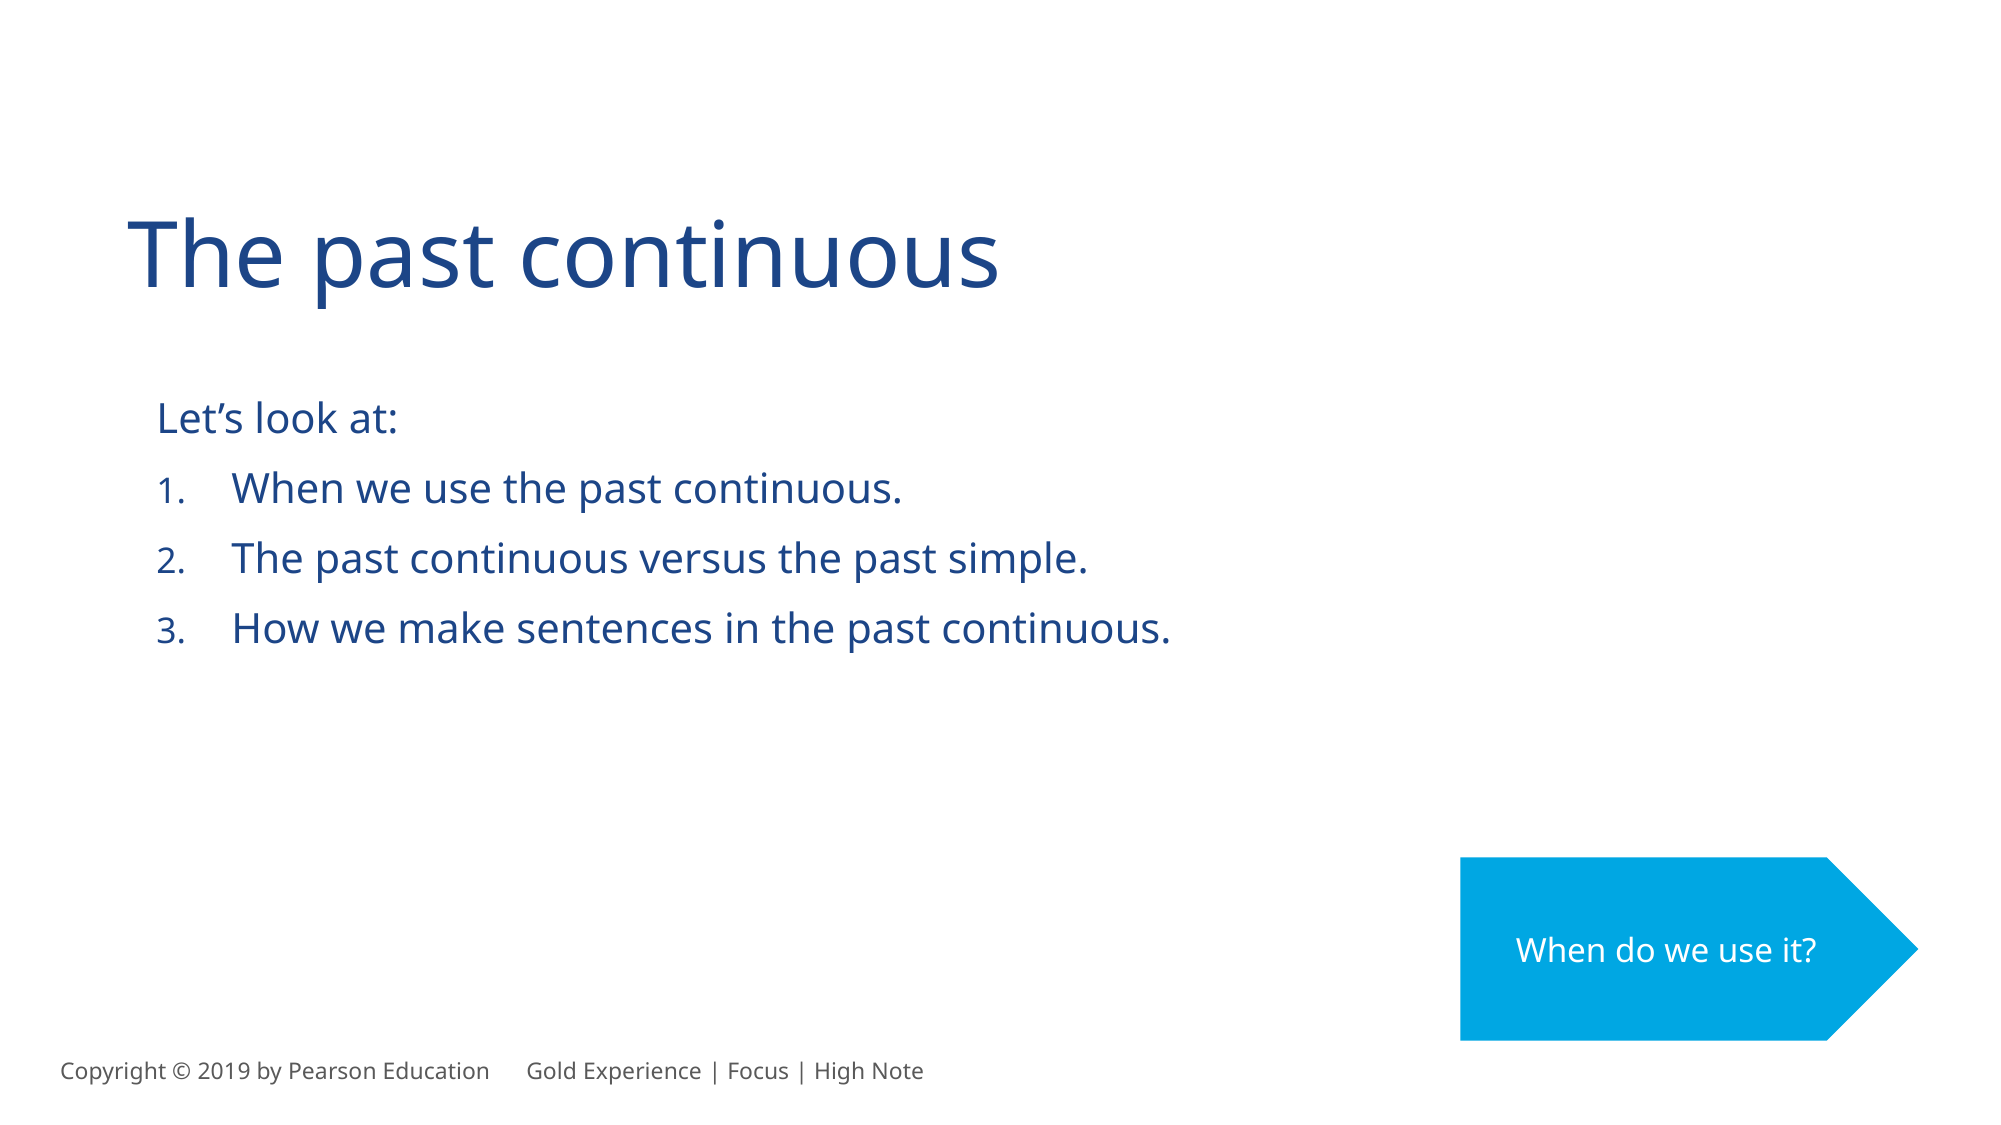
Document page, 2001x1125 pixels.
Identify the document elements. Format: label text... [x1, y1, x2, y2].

list Let’s look at: When we use the past continuous. The past continuous versus the past simple. How we make sentences in the past continuous. [141, 389, 1792, 763]
title The past continuous [112, 125, 1763, 390]
text_box When do we use it? [1458, 855, 1921, 1043]
footer Copyright © 2019 by Pearson Education Gold Experience | Focus | High Note [45, 1040, 1084, 1101]
